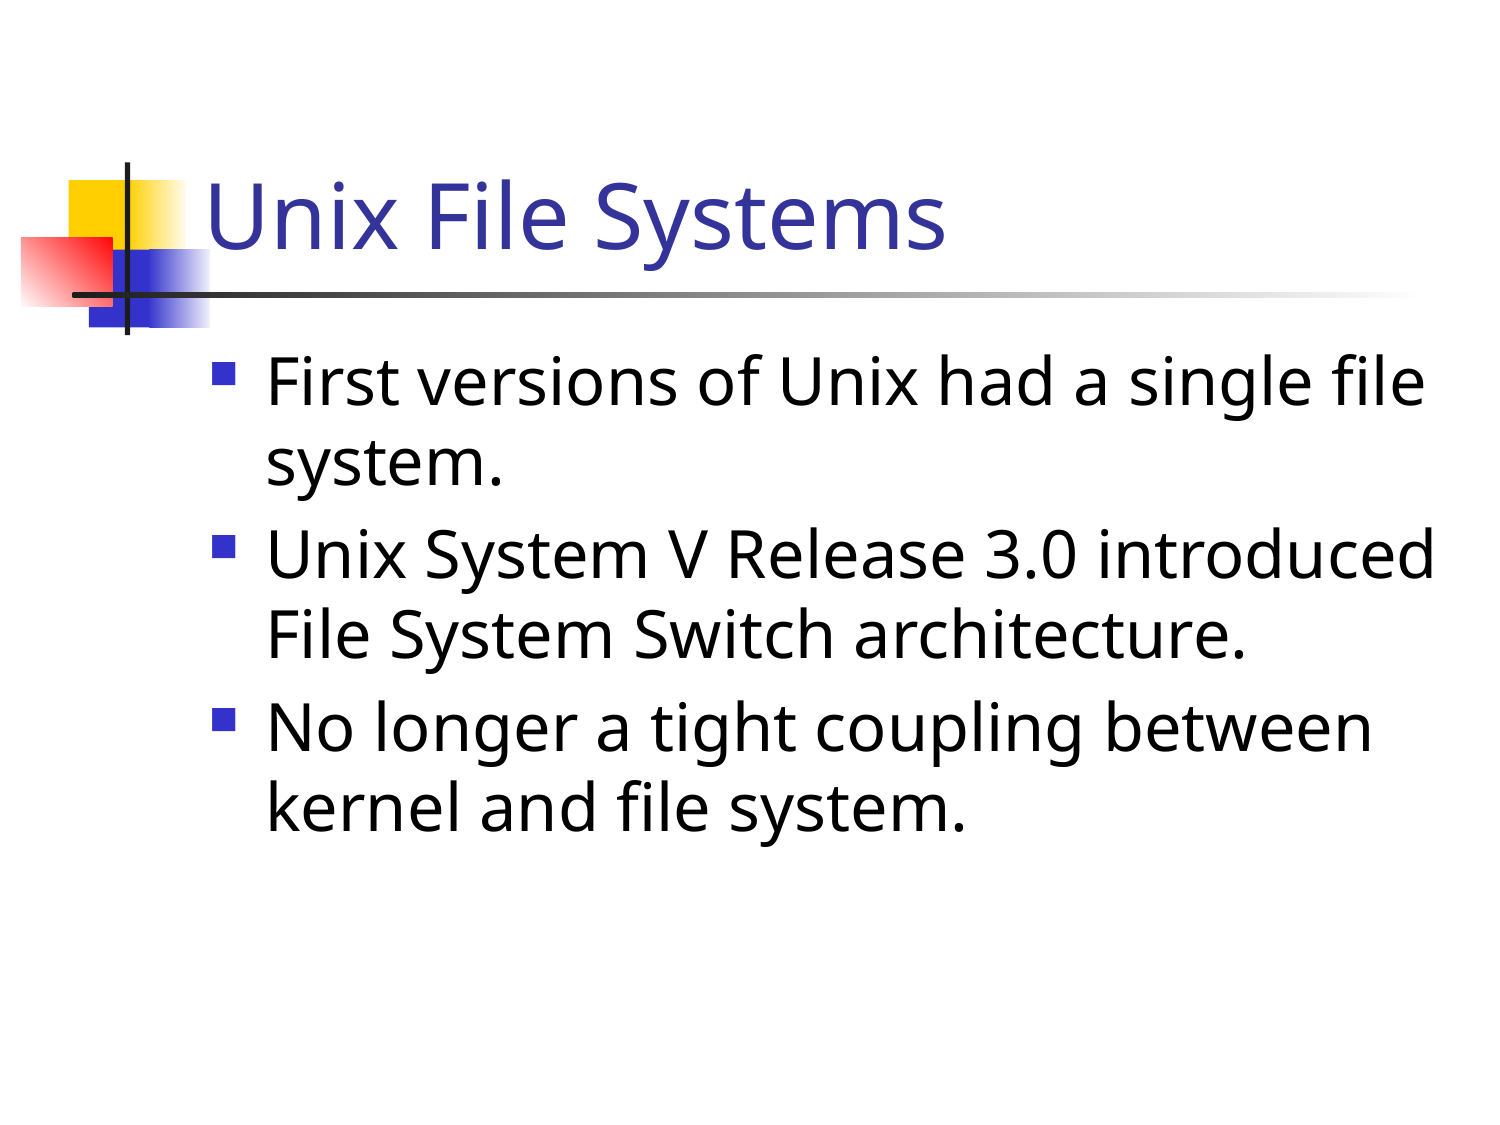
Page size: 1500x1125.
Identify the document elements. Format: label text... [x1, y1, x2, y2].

title Unix File Systems [188, 34, 1468, 276]
list First versions of Unix had a single file system. Unix System V Release 3.0 introduced File System Switch architecture. No longer a tight coupling between kernel and file system. [193, 330, 1470, 1007]
